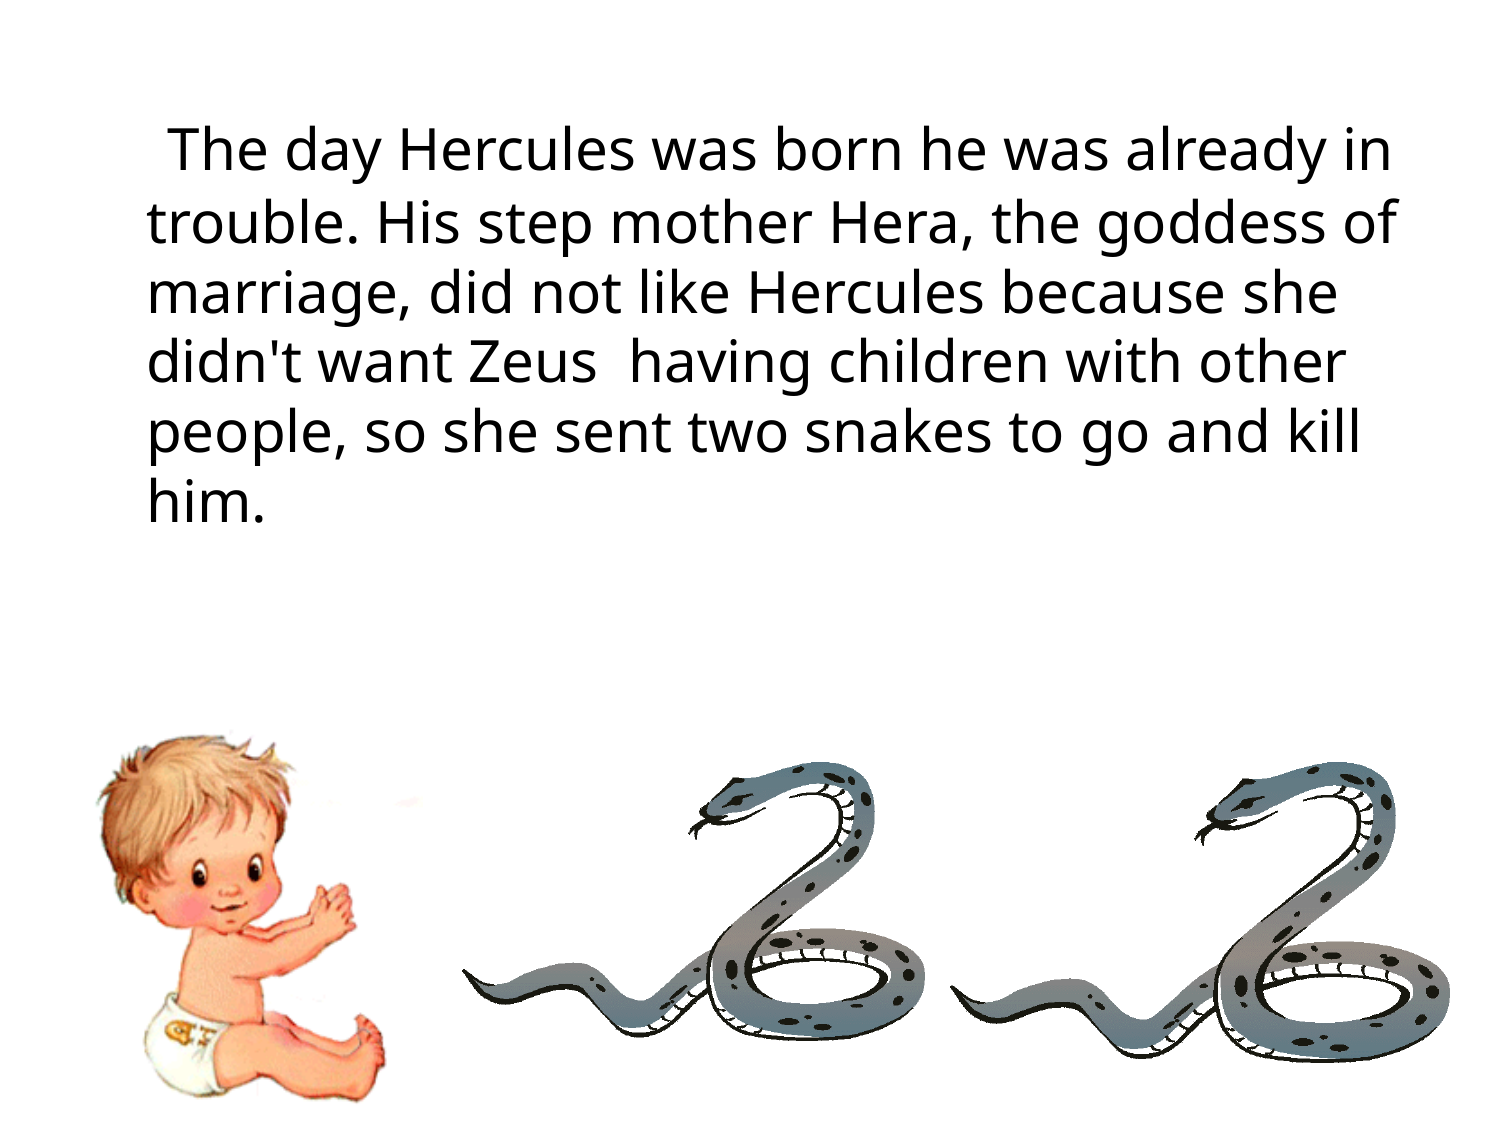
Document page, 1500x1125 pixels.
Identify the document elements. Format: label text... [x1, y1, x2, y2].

picture [949, 762, 1450, 1064]
picture [62, 712, 423, 1125]
list The day Hercules was born he was already in trouble. His step mother Hera, the goddess of marriage, did not like Hercules because she didn't want Zeus having children with other people, so she sent two snakes to go and kill him. [75, 87, 1450, 1005]
picture [462, 762, 925, 1041]
